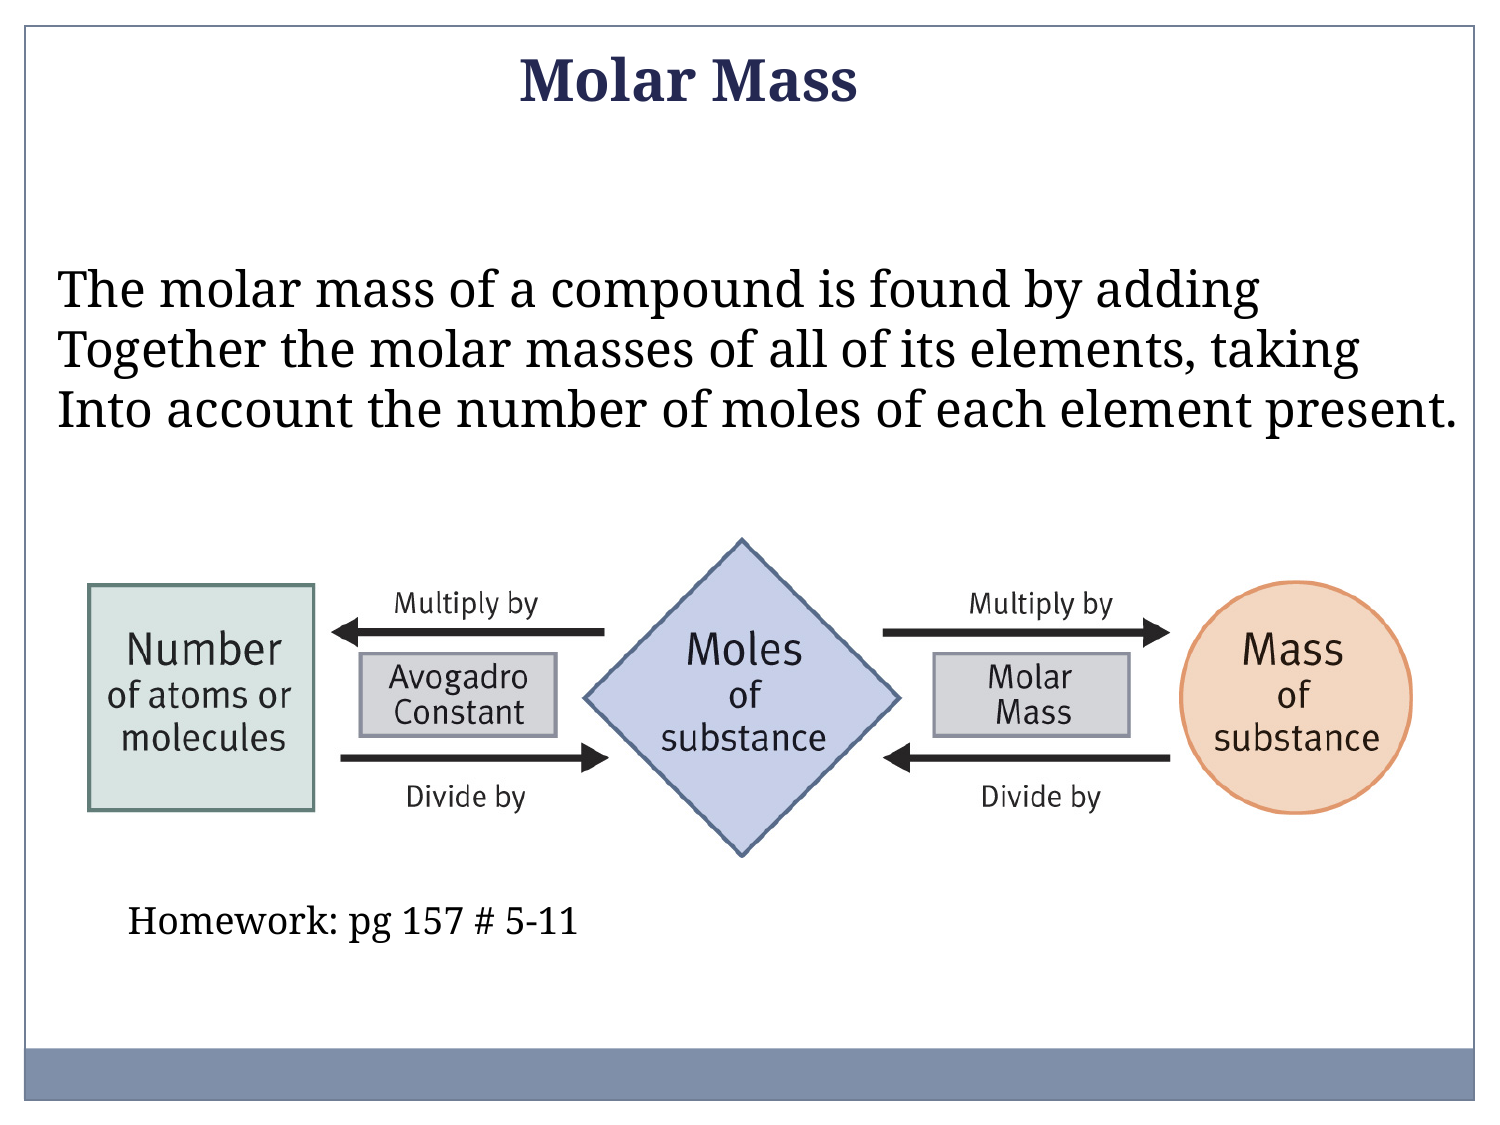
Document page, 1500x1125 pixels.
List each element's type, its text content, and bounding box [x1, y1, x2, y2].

text_box Molar Mass [504, 35, 875, 121]
text_box Homework: pg 157 # 5-11 [113, 889, 1060, 950]
text_box The molar mass of a compound is found by adding Together the molar masses of all of its elements, taking Into account the number of moles of each element present. [42, 249, 1474, 445]
picture [87, 537, 1413, 858]
